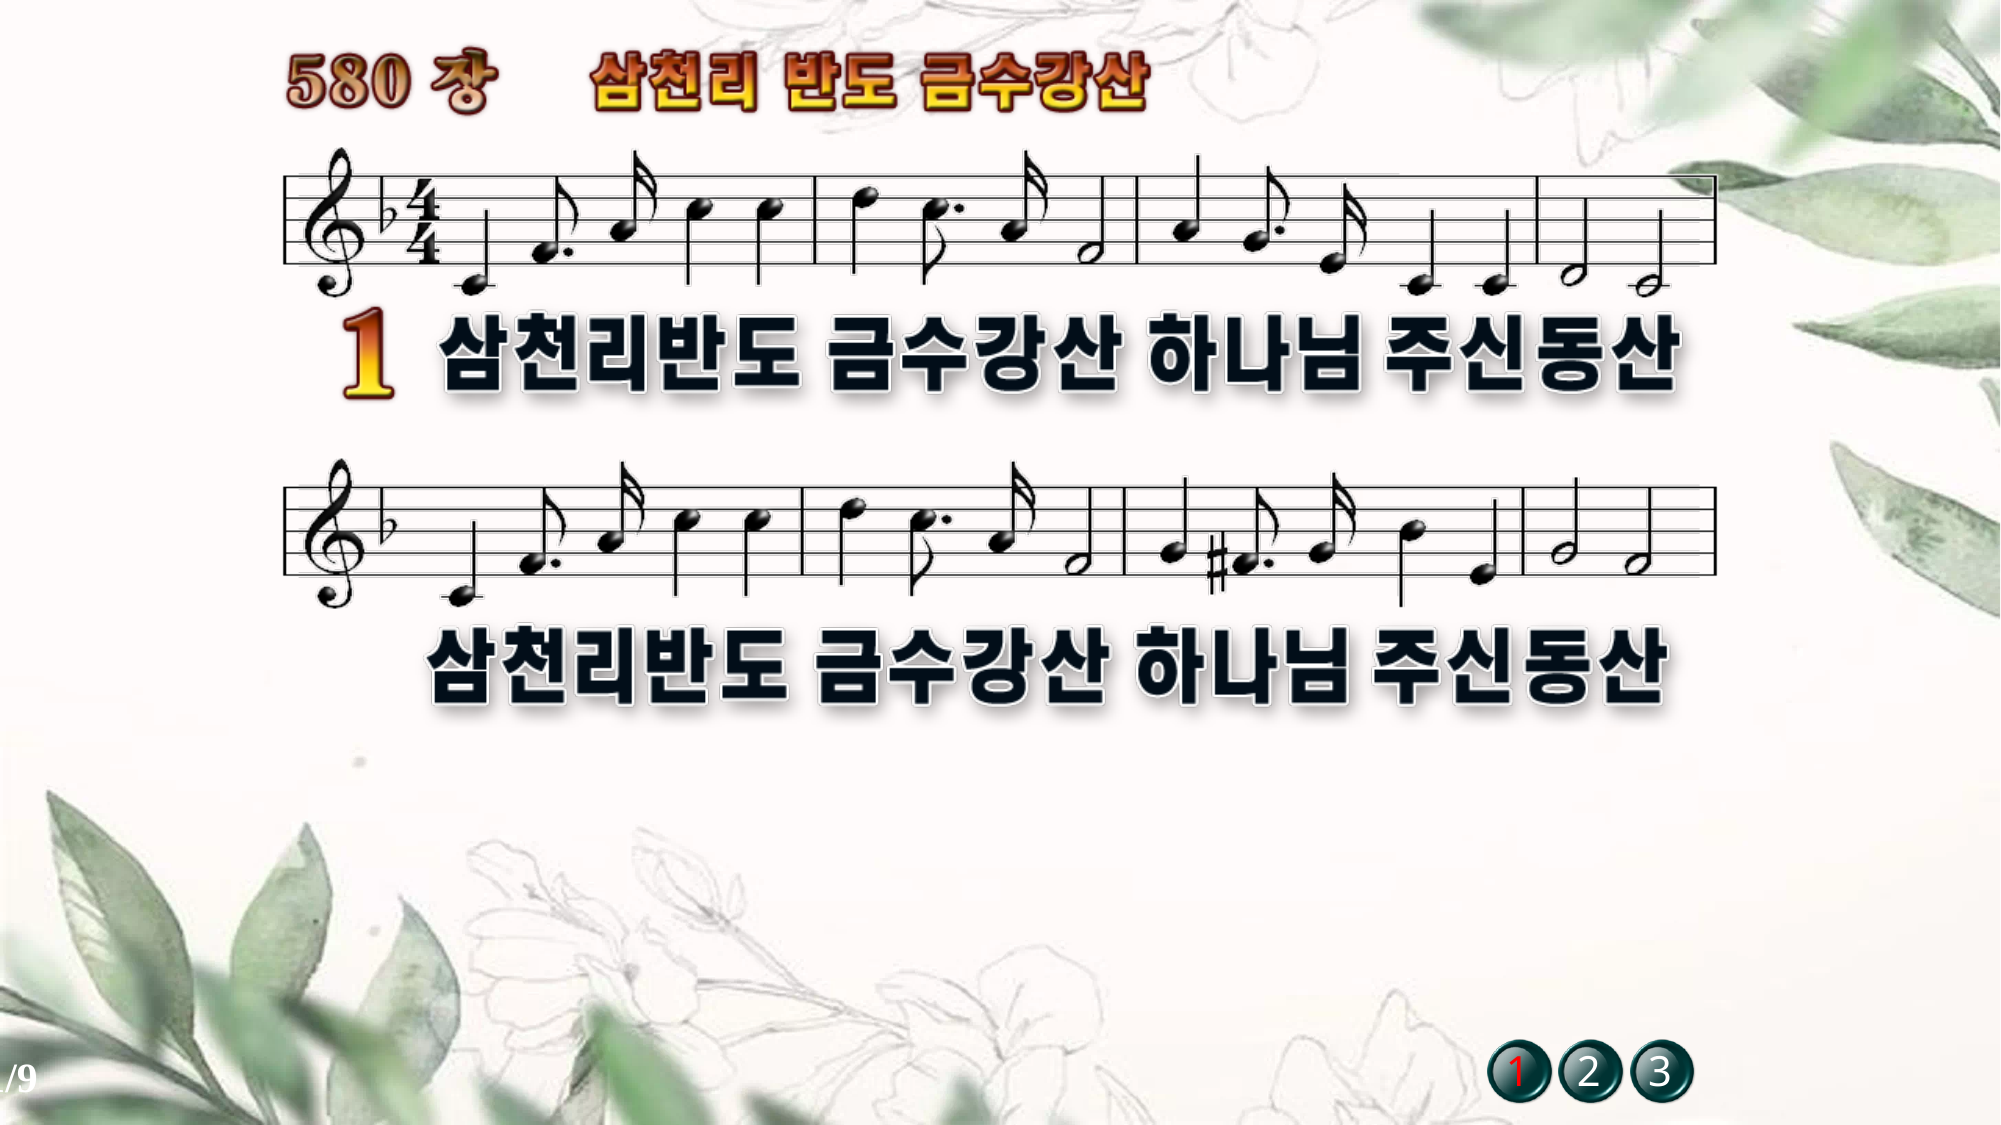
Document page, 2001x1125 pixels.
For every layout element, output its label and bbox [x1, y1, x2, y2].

text_box [1484, 1035, 1555, 1106]
picture [0, 0, 2001, 1125]
text_box [1555, 1035, 1626, 1106]
text_box [1627, 1035, 1697, 1106]
